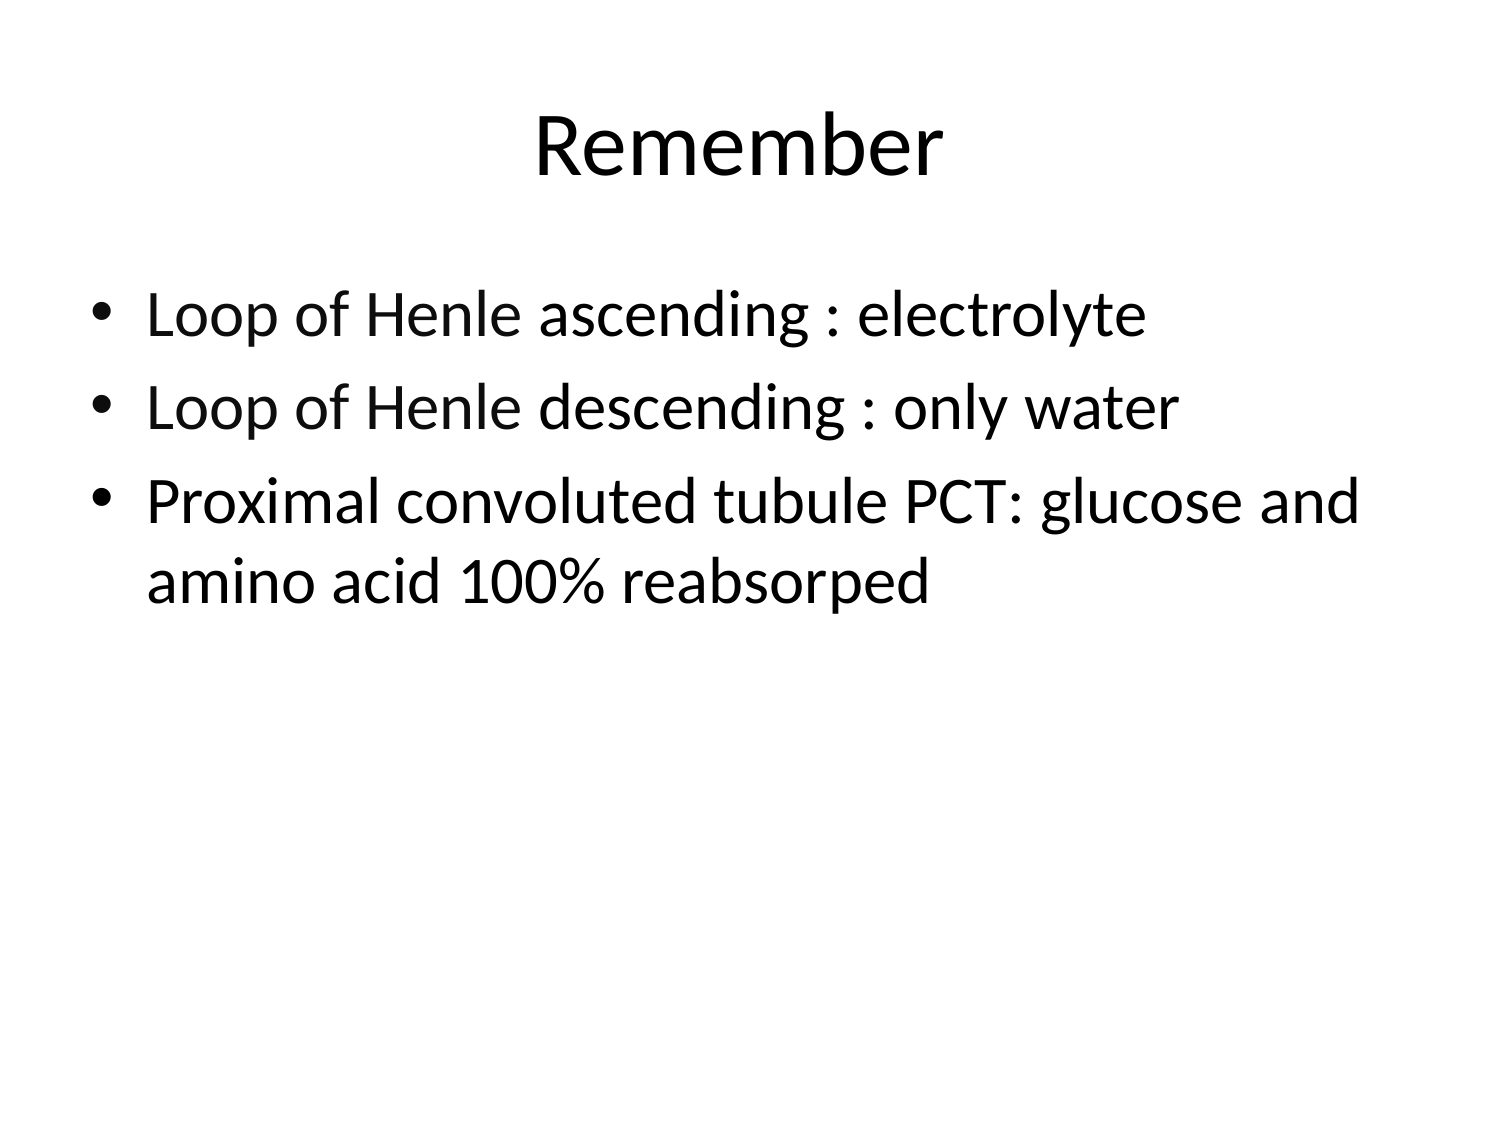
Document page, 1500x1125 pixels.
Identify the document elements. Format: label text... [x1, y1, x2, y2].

title Remember [75, 45, 1425, 233]
list Loop of Henle ascending : electrolyte Loop of Henle descending : only water Proximal convoluted tubule PCT: glucose and amino acid 100% reabsorped [75, 262, 1425, 1005]
